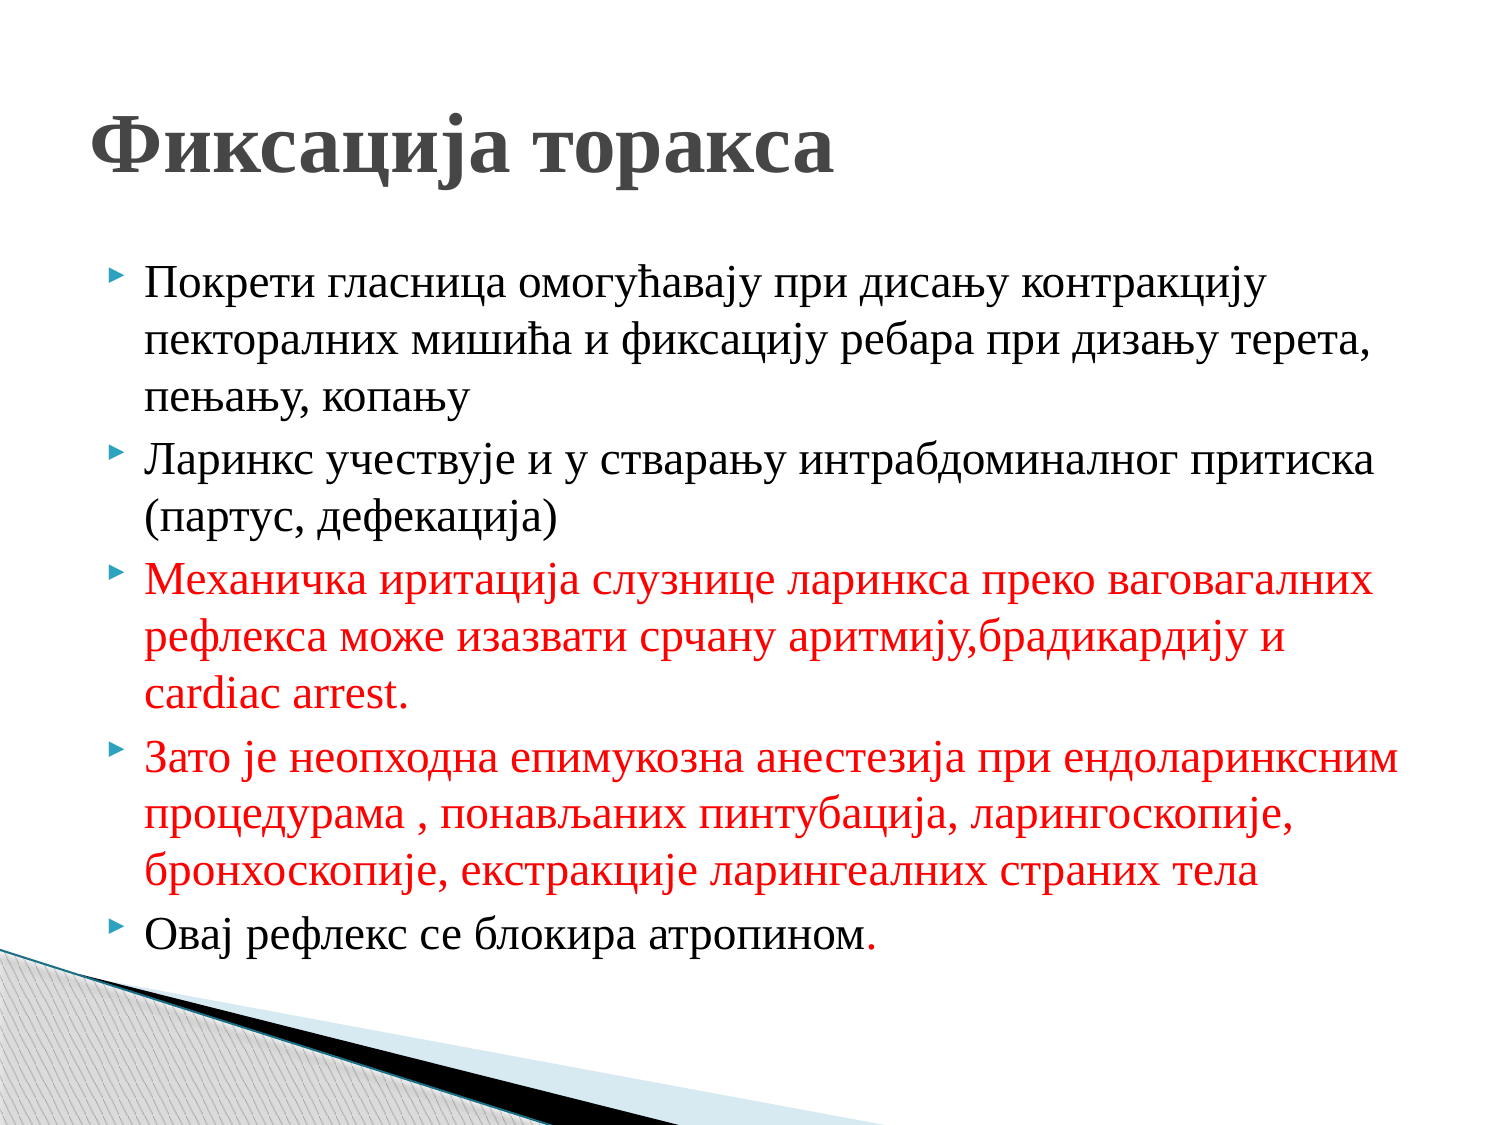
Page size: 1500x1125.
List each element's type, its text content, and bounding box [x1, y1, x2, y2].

title Фиксација торакса [75, 45, 1425, 233]
list Покрети гласница омогућавају при дисању контракцију пекторалних мишића и фиксацију ребара при дизању терета, пењању, копању Ларинкс учествује и у стварању интрабдоминалног притиска (партус, дефекација) Механичка иритација слузнице ларинкса преко ваговагалних рефлекса може изазвати срчану аритмију,брадикардију и cardiac arrest. Зато је неопходна епимукозна анестезија при ендоларинксним процедурама , понављаних пинтубација, ларингоскопије, бронхоскопије, екстракције ларингеалних страних тела Овај рефлекс се блокира атропином. [75, 243, 1425, 986]
